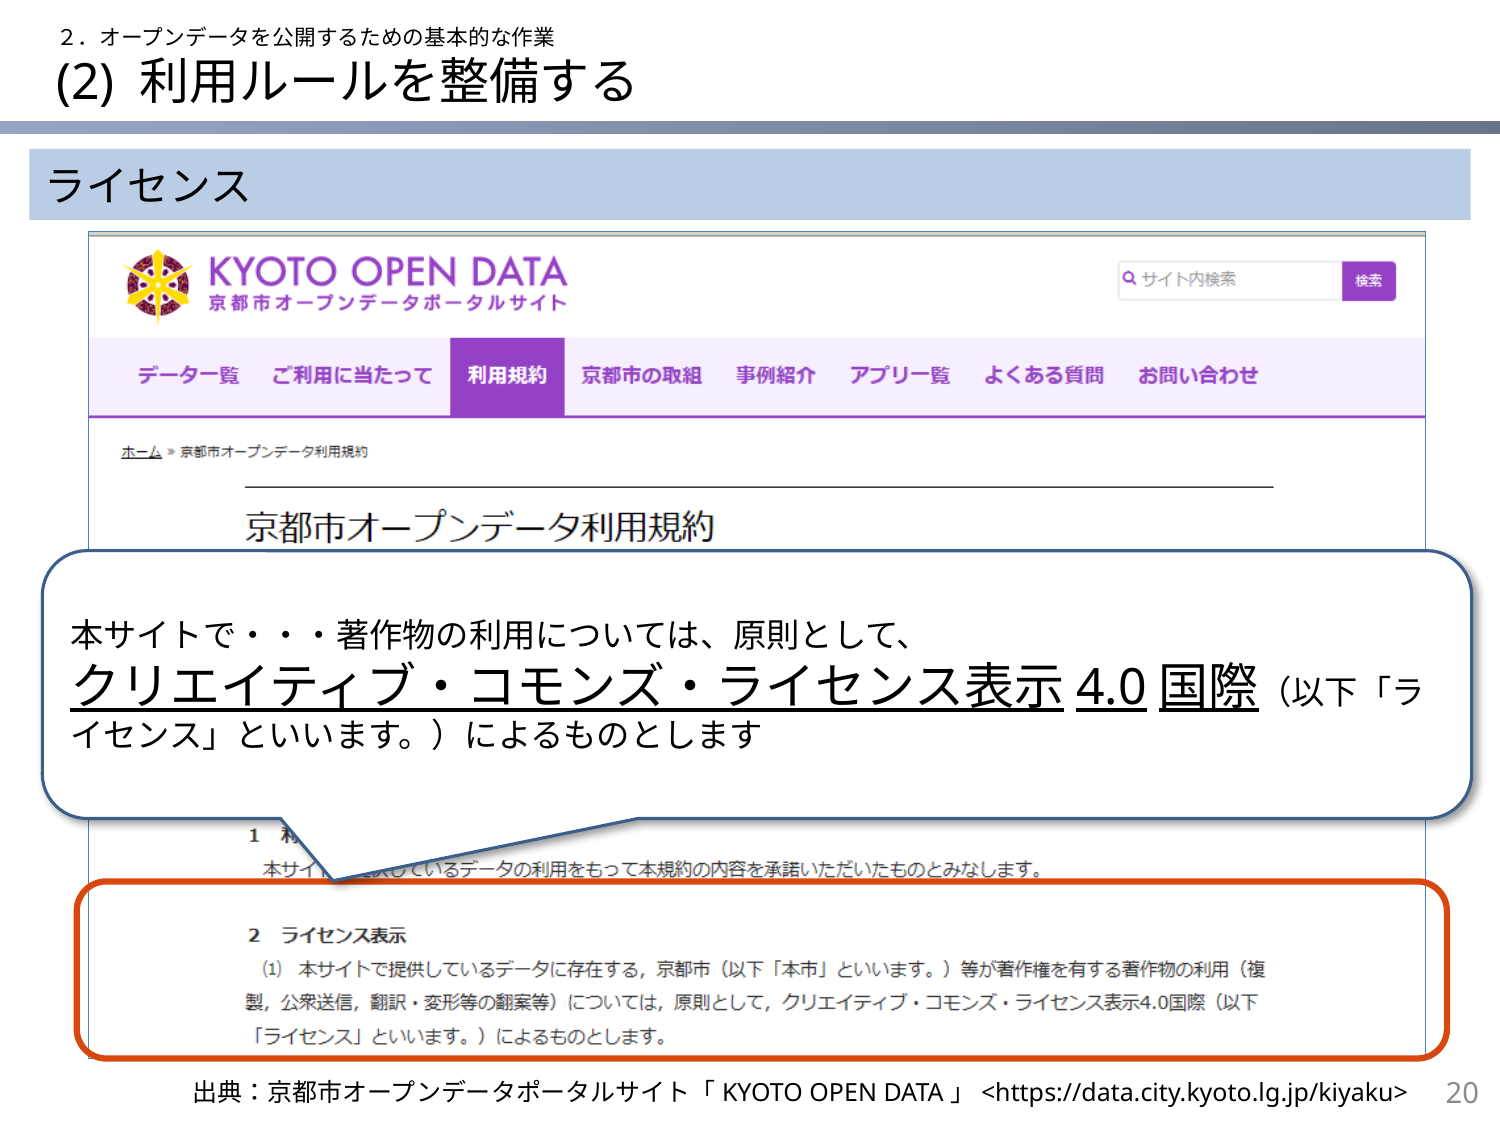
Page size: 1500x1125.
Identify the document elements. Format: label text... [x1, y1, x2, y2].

slide_number 19 [1424, 1070, 1495, 1118]
picture [88, 231, 1426, 1059]
text_box ライセンス [28, 148, 1472, 221]
text_box [75, 886, 88, 1054]
text_box 本サイトで・・・著作物の利用については、原則として、 クリエイティブ・コモンズ・ライセンス表示4.0国際（以下「ライセンス」といいます。）によるものとします [1426, 549, 1473, 820]
text_box 本サイトで・・・著作物の利用については、原則として、 クリエイティブ・コモンズ・ライセンス表示4.0国際（以下「ライセンス」といいます。）によるものとします [41, 549, 88, 820]
text_box 出典：京都市オープンデータポータルサイト「KYOTO OPEN DATA」<https://data.city.kyoto.lg.jp/kiyaku> [5, 1064, 1424, 1118]
text_box ２．オープンデータを公開するための基本的な作業 [41, 19, 1471, 58]
text_box [1426, 881, 1449, 1059]
title (2) 利用ルールを整備する [41, 58, 1459, 119]
